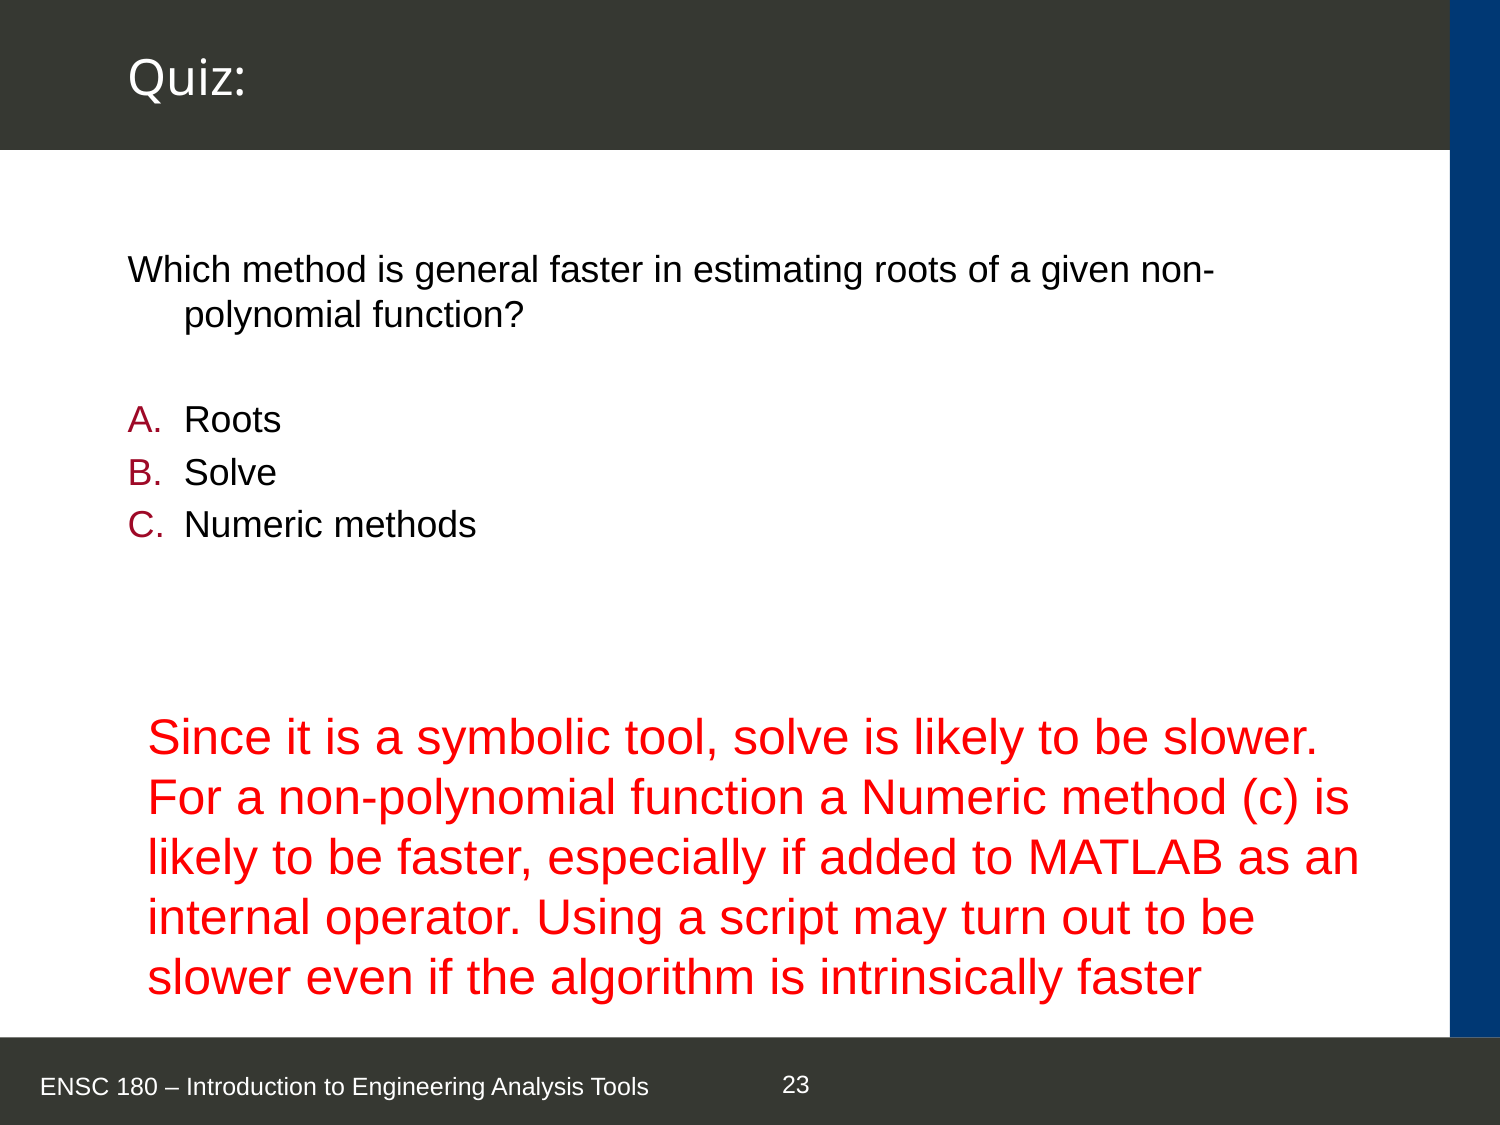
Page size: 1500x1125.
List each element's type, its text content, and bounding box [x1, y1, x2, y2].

text_box Since it is a symbolic tool, solve is likely to be slower. For a non-polynomial function a Numeric method (c) is likely to be faster, especially if added to MATLAB as an internal operator. Using a script may turn out to be slower even if the algorithm is intrinsically faster [132, 697, 1390, 1013]
title Quiz: [112, 37, 1451, 138]
footer ENSC 180 – Introduction to Engineering Analysis Tools [24, 1062, 678, 1108]
list Which method is general faster in estimating roots of a given non-polynomial function? Roots Solve Numeric methods [112, 237, 1388, 1029]
